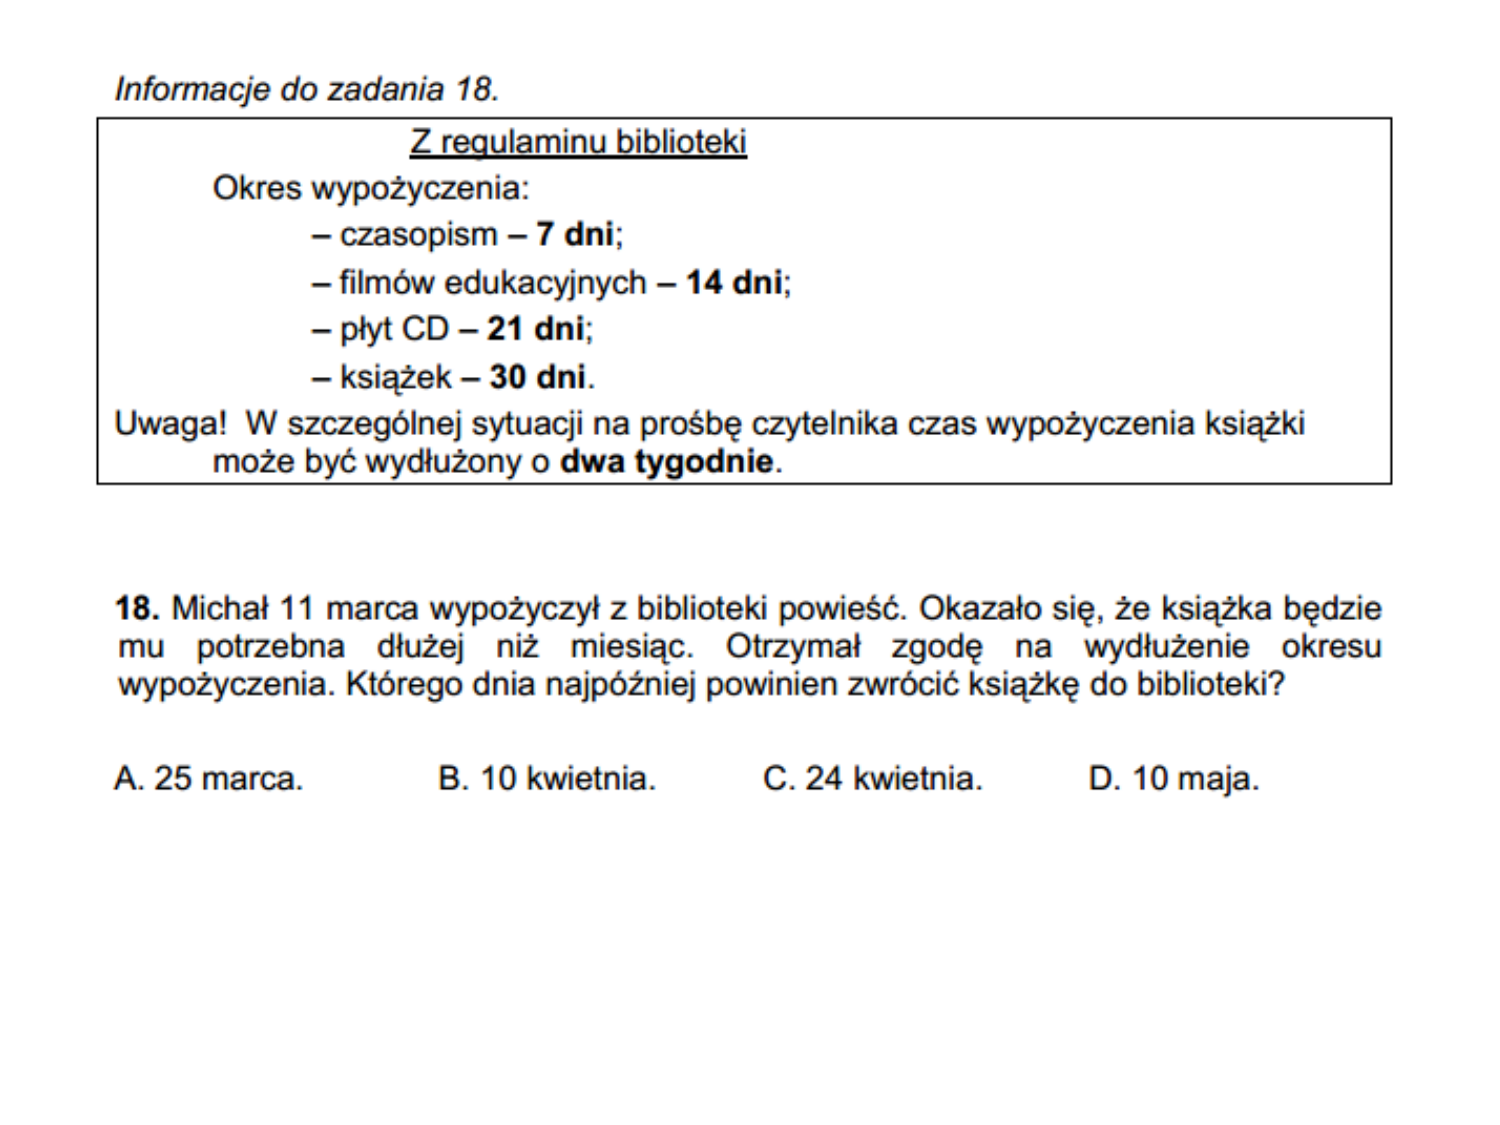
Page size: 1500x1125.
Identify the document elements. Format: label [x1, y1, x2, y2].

picture [76, 42, 1457, 829]
